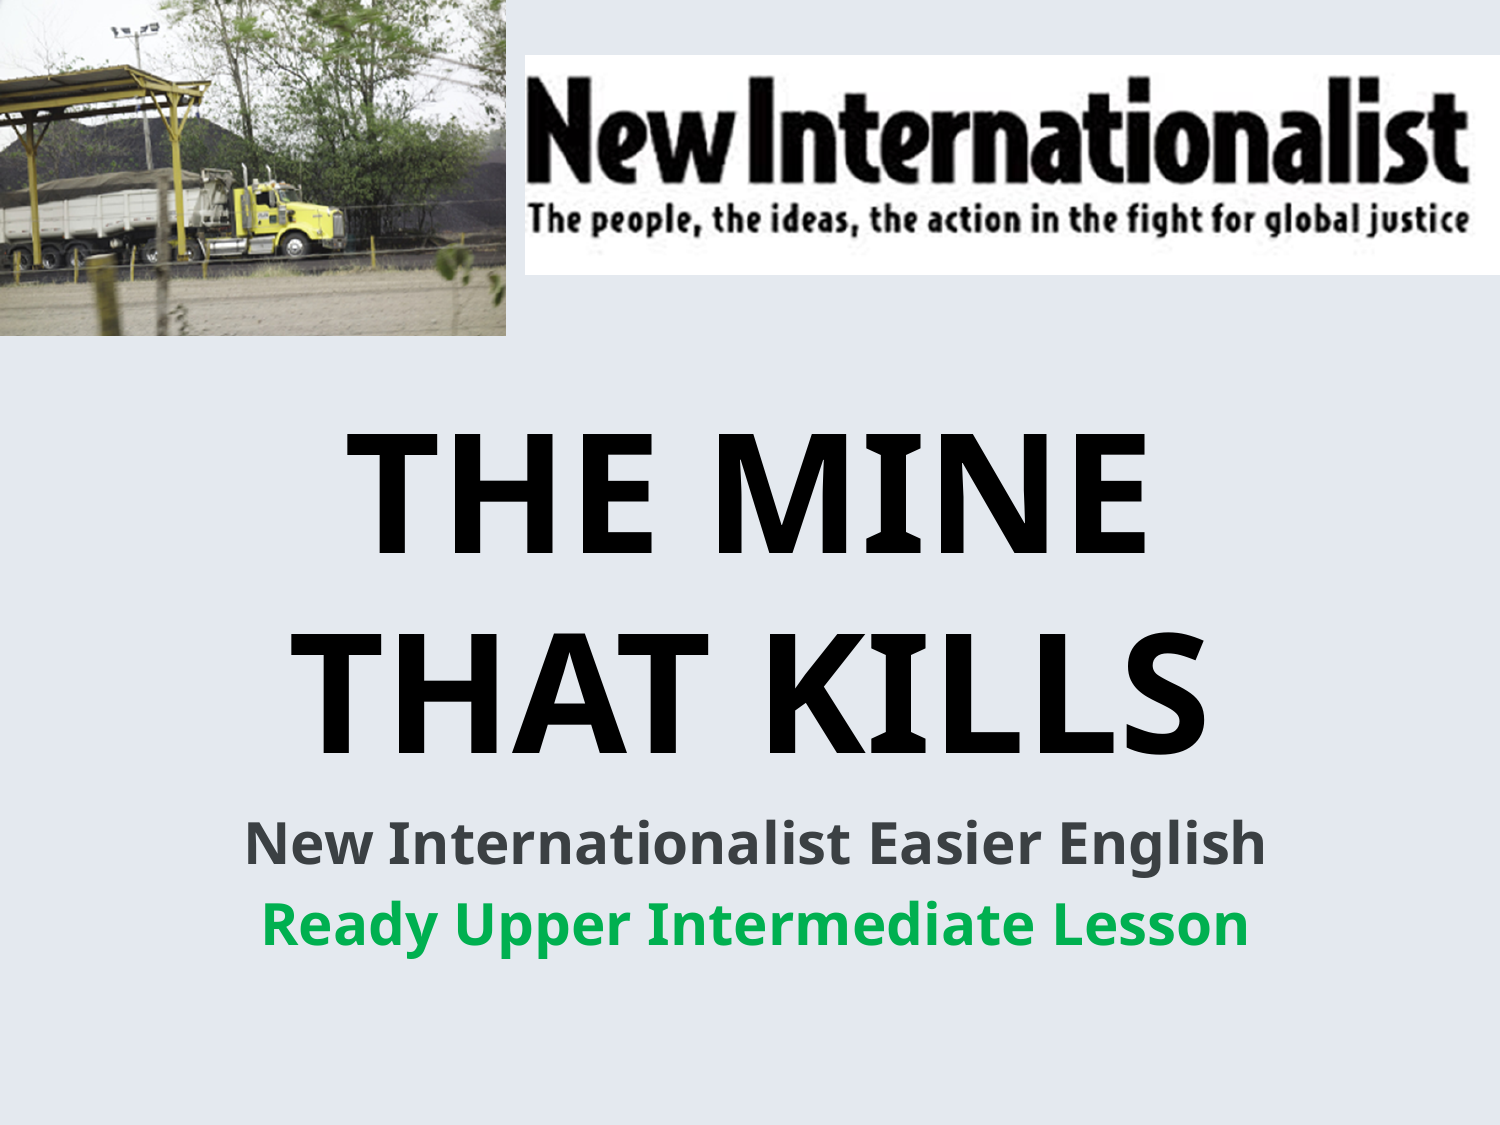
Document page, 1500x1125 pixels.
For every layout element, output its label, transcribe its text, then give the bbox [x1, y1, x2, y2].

title The mine that KILLS [112, 385, 1388, 787]
picture [0, 0, 506, 337]
picture [525, 54, 1500, 276]
subtitle New Internationalist Easier English Ready Upper Intermediate Lesson [194, 798, 1317, 988]
